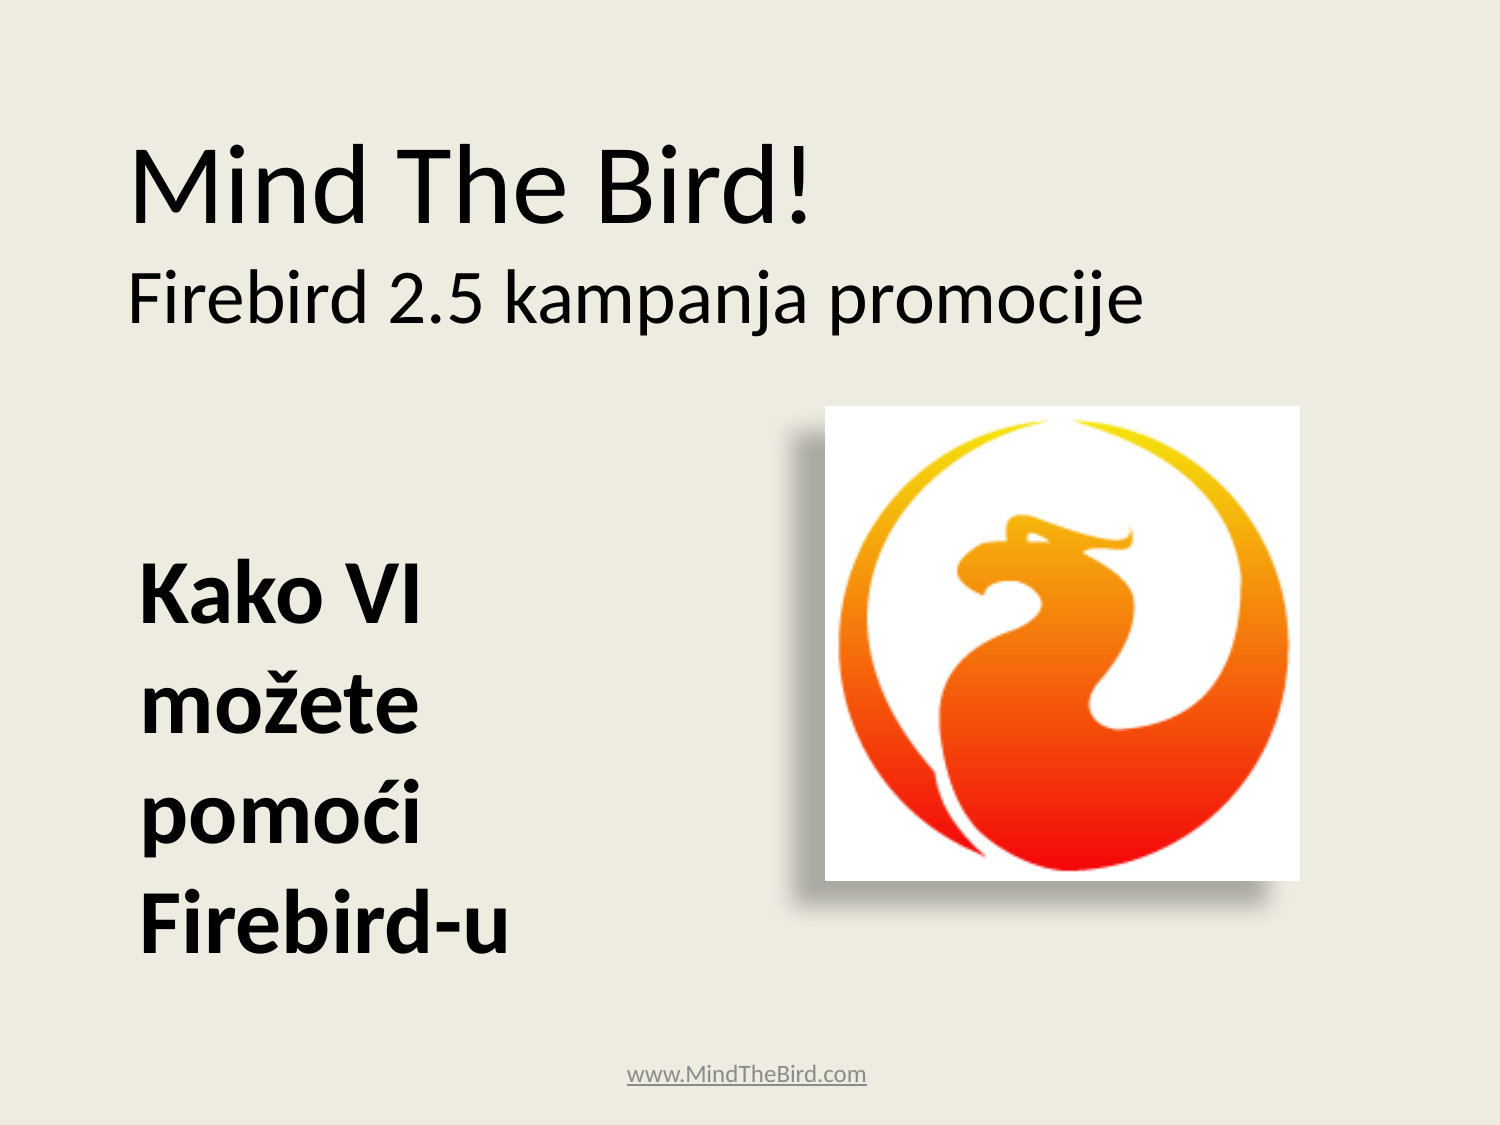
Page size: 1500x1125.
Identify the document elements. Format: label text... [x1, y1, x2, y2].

text_box Kako VI možete pomoći Firebird-u [124, 524, 713, 980]
title Mind The Bird! Firebird 2.5 kampanja promocije [112, 99, 1413, 401]
footer www.MindTheBird.com [512, 1042, 988, 1103]
picture [824, 405, 1301, 882]
